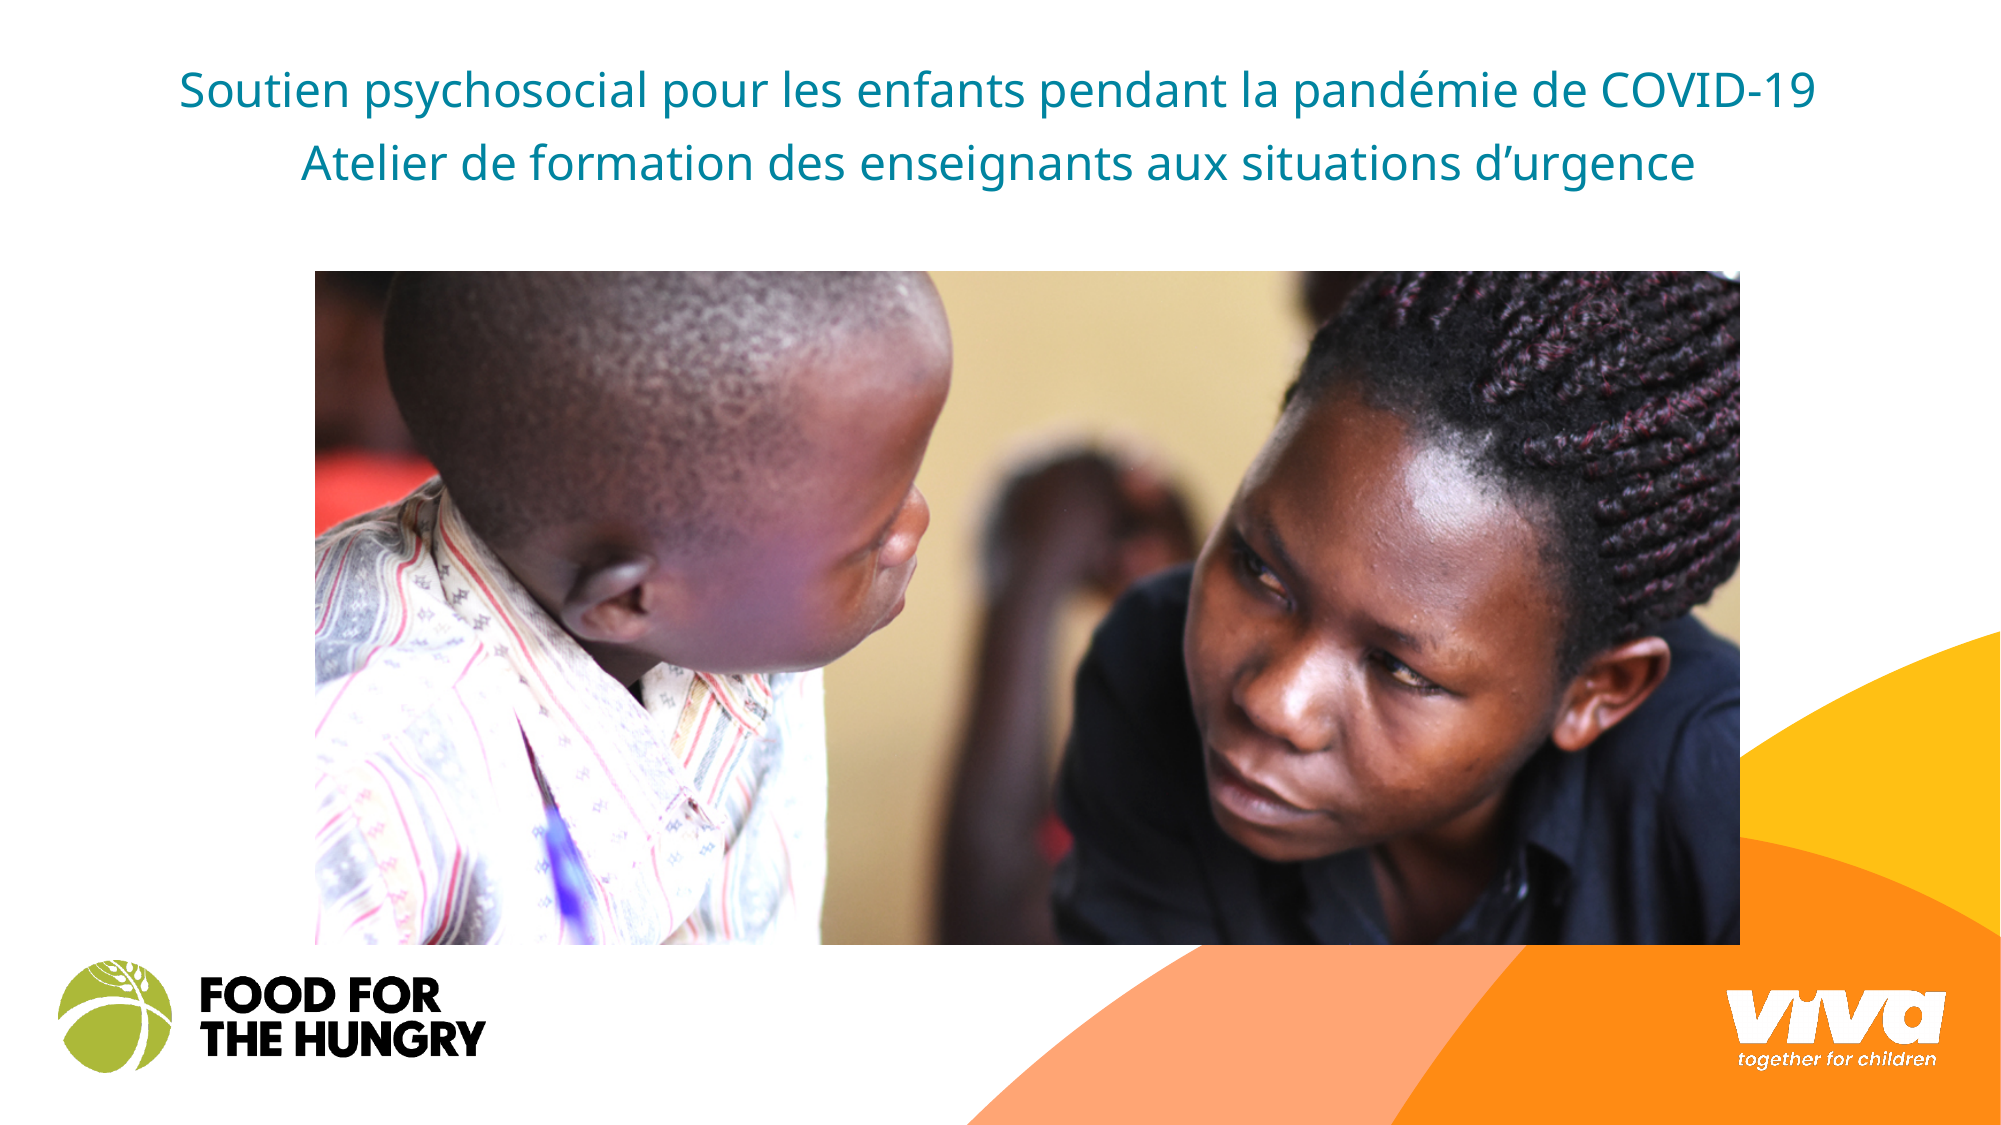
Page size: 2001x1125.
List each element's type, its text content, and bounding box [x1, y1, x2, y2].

picture [315, 271, 2000, 1125]
list Soutien psychosocial pour les enfants pendant la pandémie de COVID-19 Atelier de formation des enseignants aux situations d’urgence [59, 59, 1942, 272]
picture [58, 960, 486, 1073]
